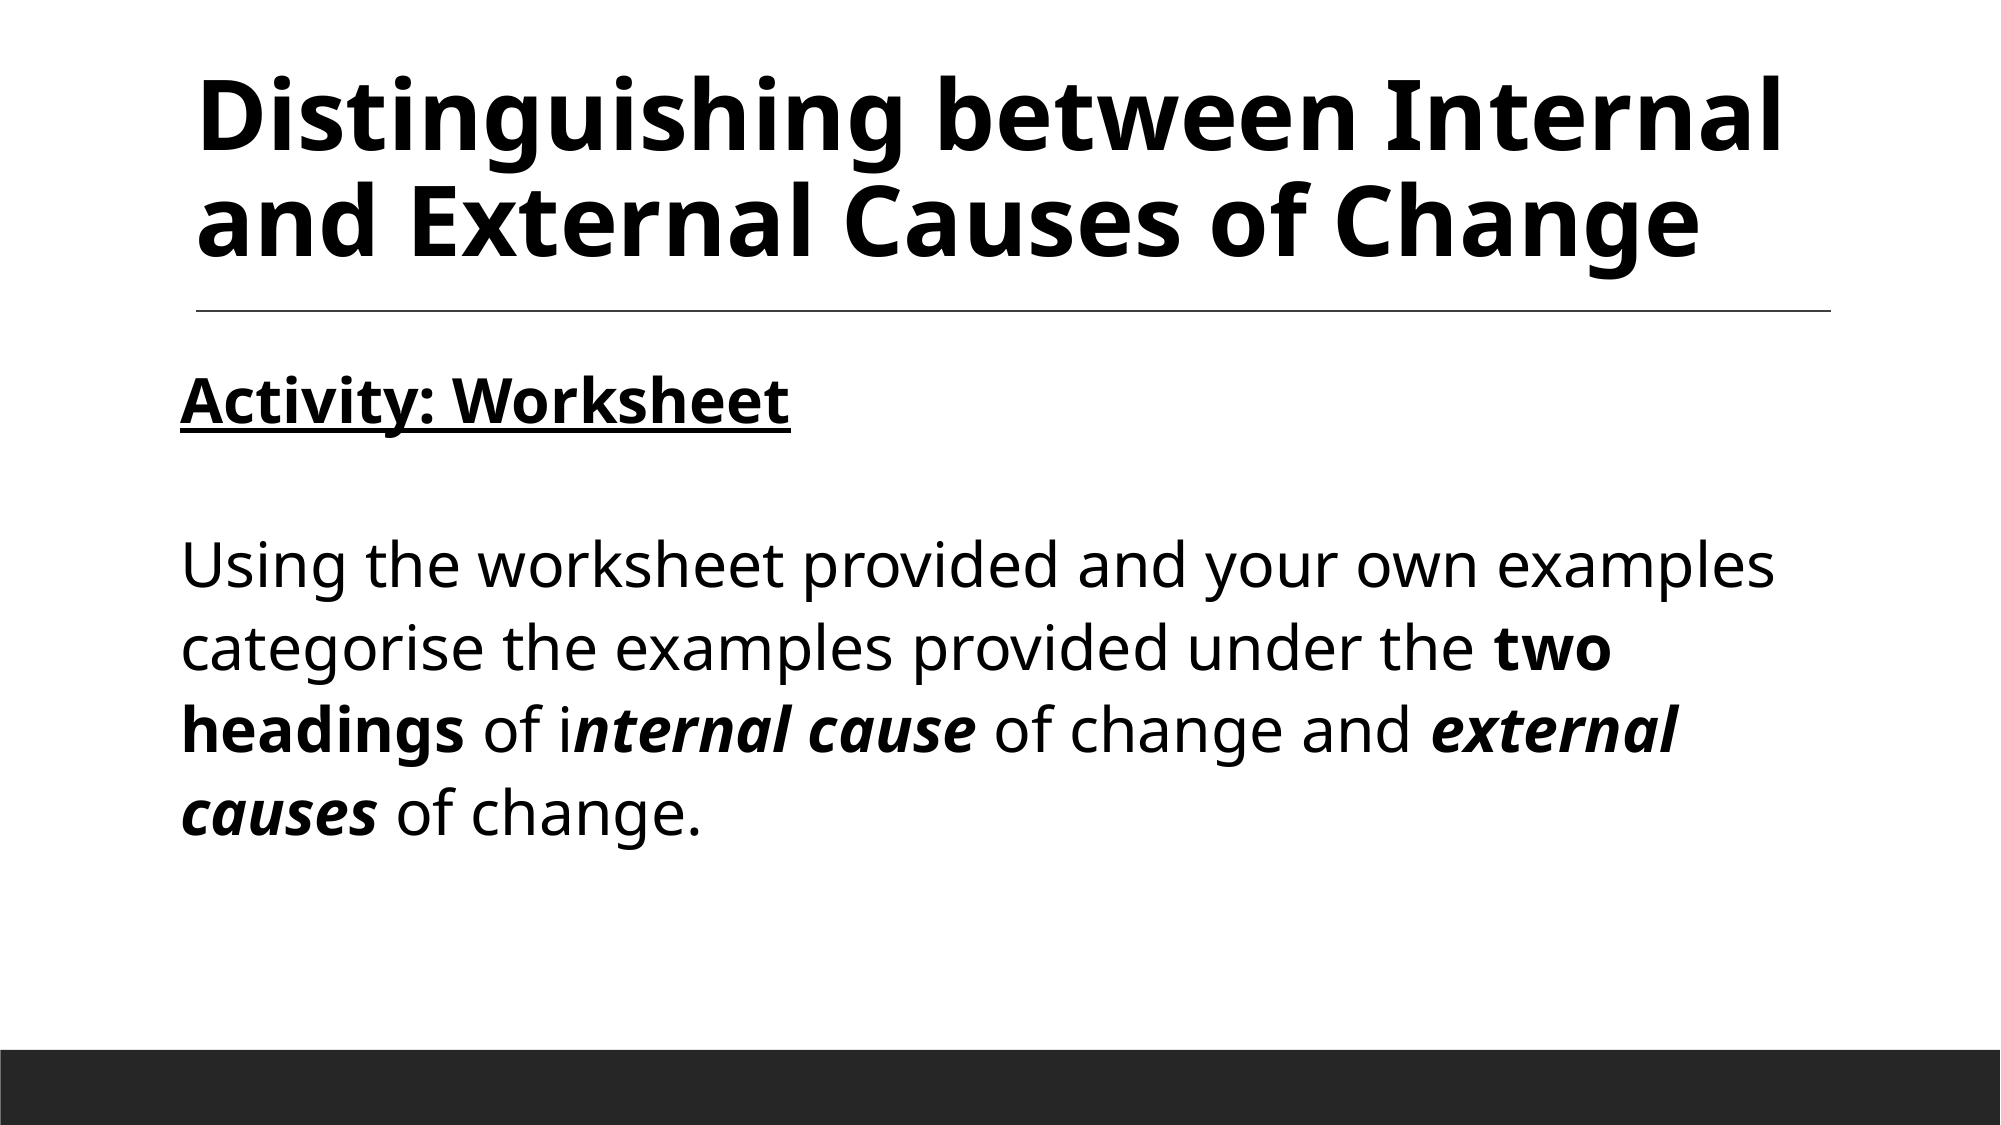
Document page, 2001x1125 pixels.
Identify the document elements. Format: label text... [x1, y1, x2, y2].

title Distinguishing between Internal and External Causes of Change [180, 47, 1830, 285]
list Activity: Worksheet Using the worksheet provided and your own examples categorise the examples provided under the two headings of internal cause of change and external causes of change. [180, 345, 1830, 963]
